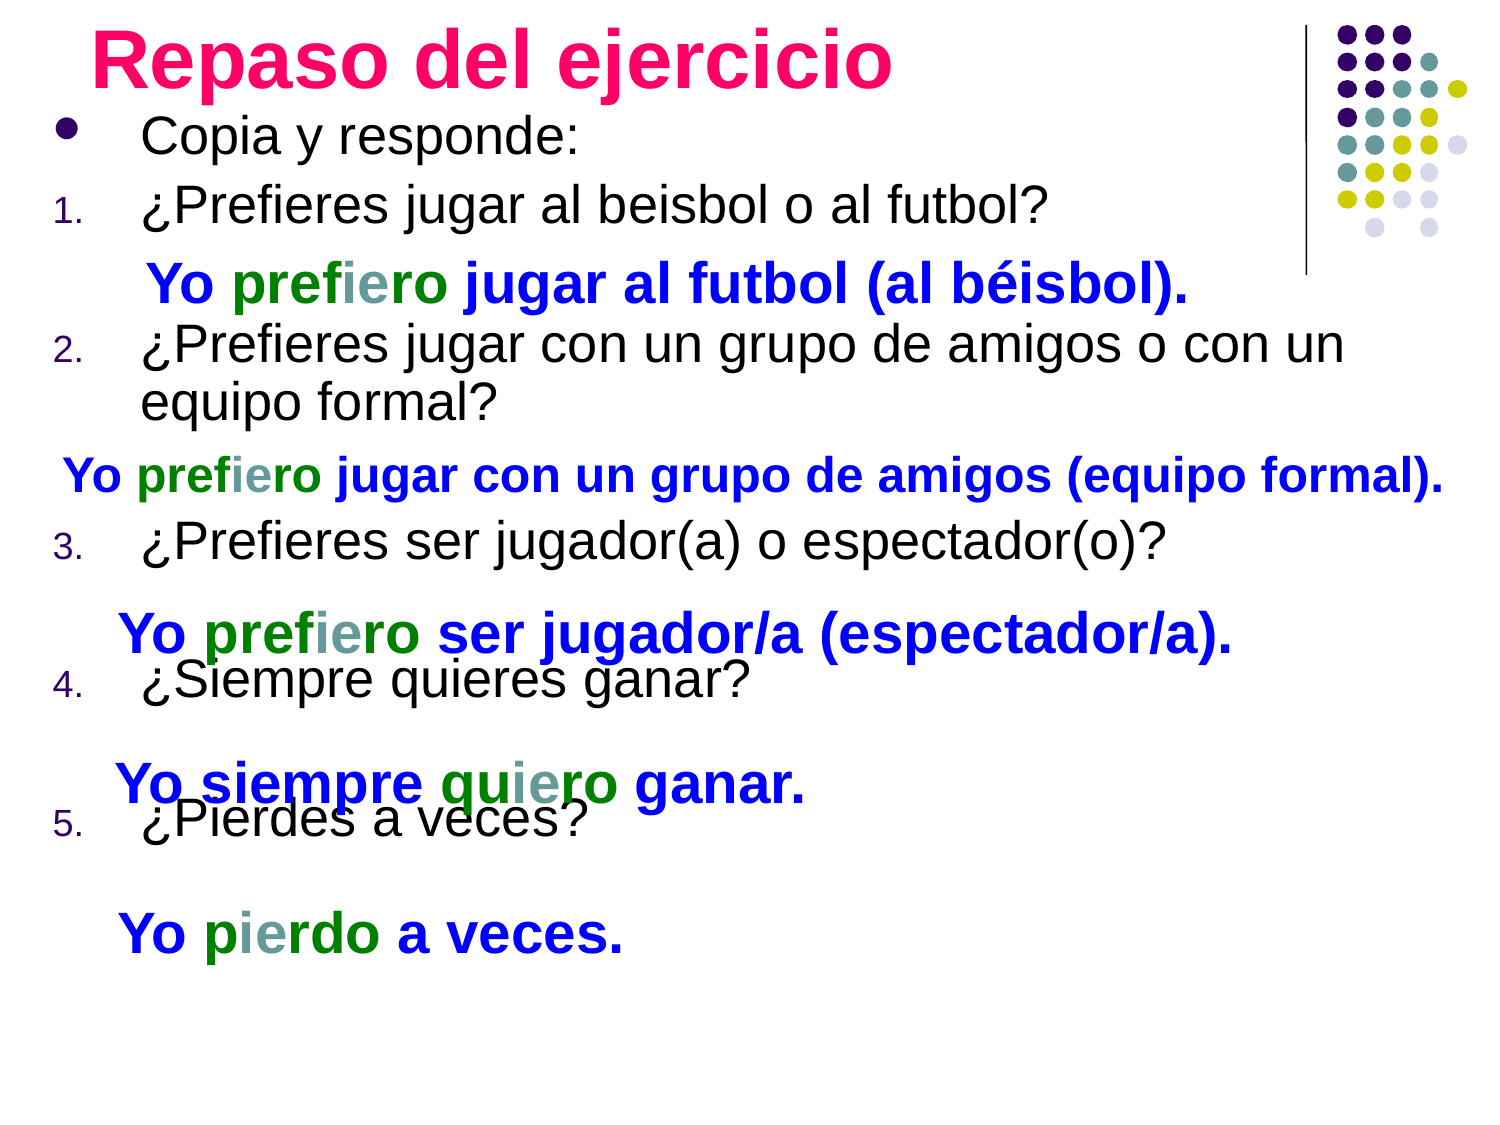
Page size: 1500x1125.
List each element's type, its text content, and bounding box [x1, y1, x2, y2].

title Repaso del ejercicio [75, 4, 1425, 99]
text_box Yo pierdo a veces. [102, 887, 657, 973]
text_box Yo prefiero ser jugador/a (espectador/a). [102, 587, 1267, 673]
text_box Yo prefiero jugar con un grupo de amigos (equipo formal). [47, 435, 1475, 511]
list Copia y responde: ¿Prefieres jugar al beisbol o al futbol? ¿Prefieres jugar con un grupo de amigos o con un equipo formal? ¿Prefieres ser jugador(a) o espectador(o)? ¿Siempre quieres ganar? ¿Pierdes a veces? [37, 99, 1475, 1050]
text_box Yo prefiero jugar al futbol (al béisbol). [130, 237, 1223, 323]
text_box Yo siempre quiero ganar. [99, 737, 839, 823]
